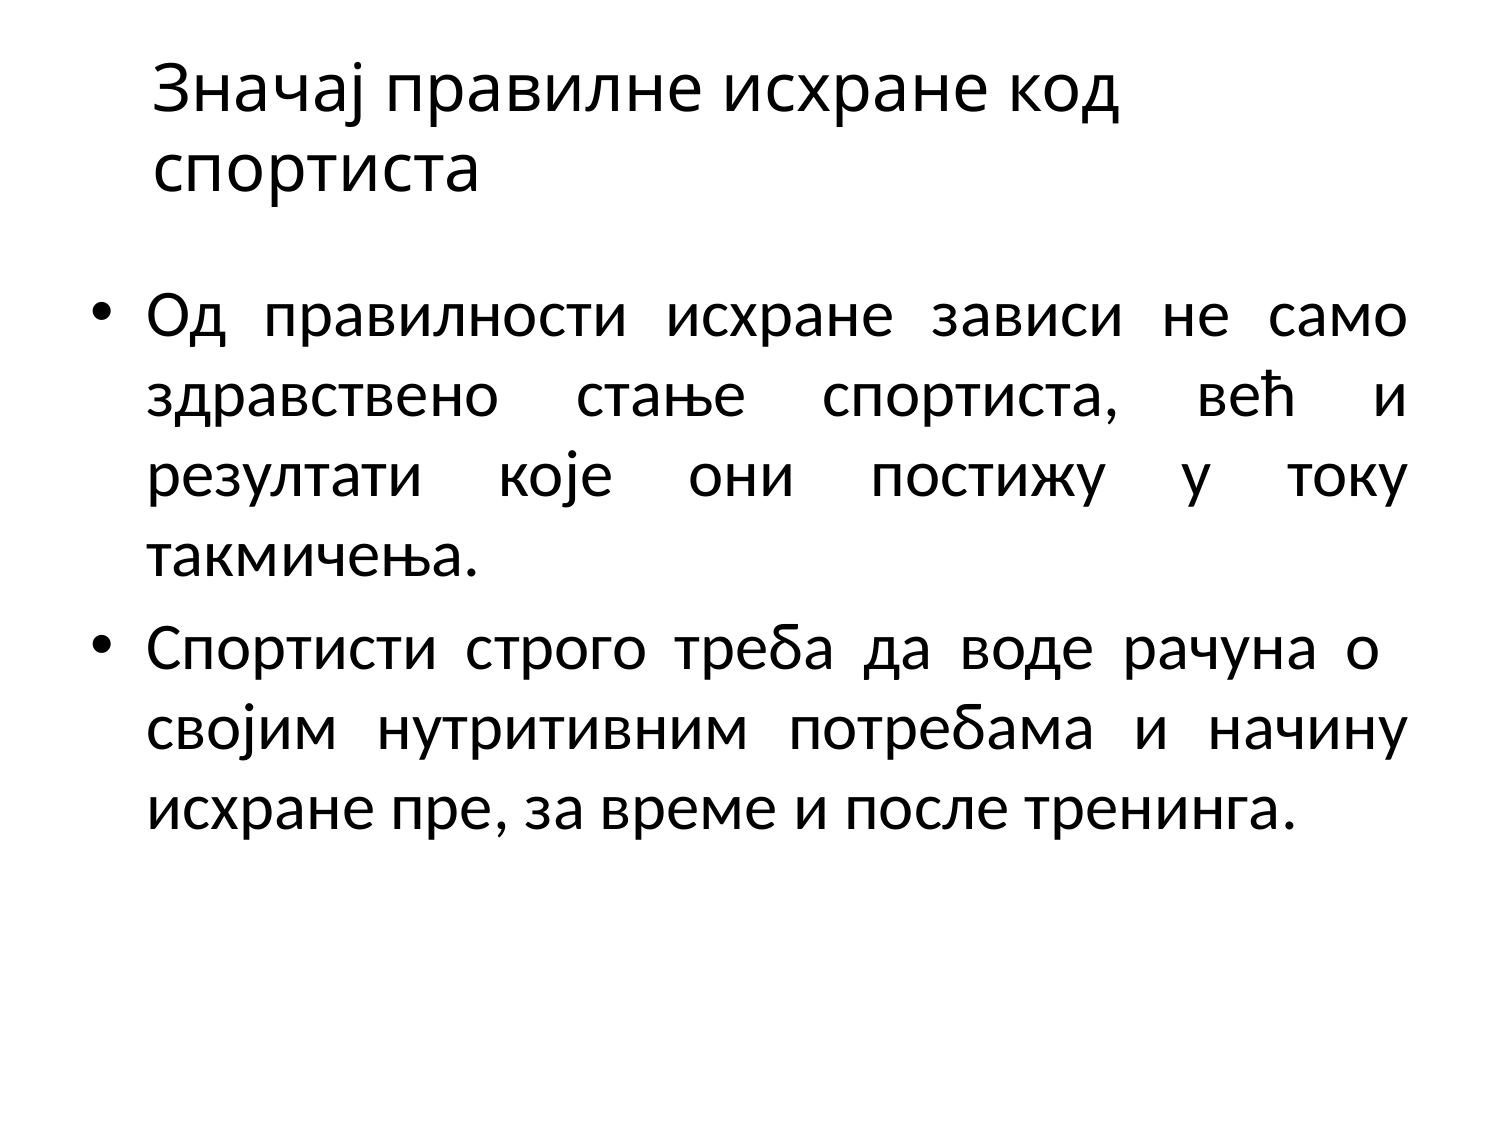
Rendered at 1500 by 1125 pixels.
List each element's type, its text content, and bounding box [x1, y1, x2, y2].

text_box Значај правилне исхране код спортиста [137, 37, 1400, 213]
list Од правилности исхране зависи не само здравствено стање спортиста, већ и резултати које они постижу у току такмичења. Спортисти строго треба да воде рачуна о својим нутритивним потребама и начину исхране пре, за време и после тренинга. [74, 262, 1426, 1006]
